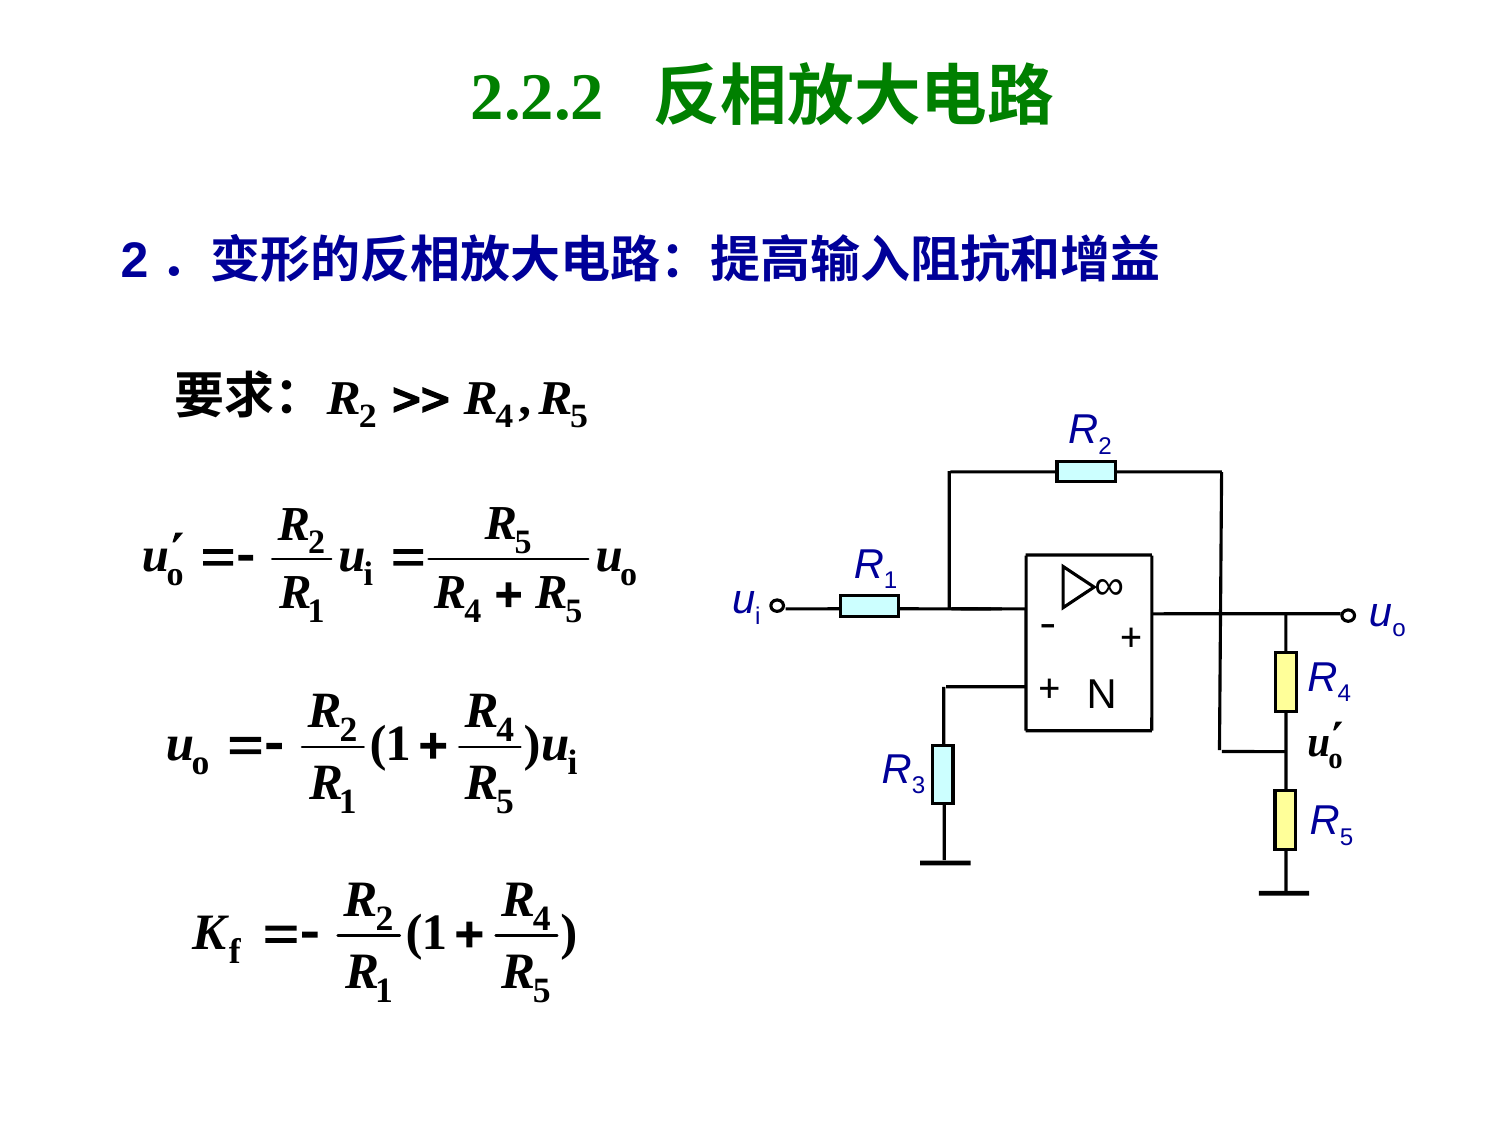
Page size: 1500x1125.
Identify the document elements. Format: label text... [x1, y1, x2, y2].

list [159, 680, 585, 823]
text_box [135, 491, 644, 632]
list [182, 868, 585, 1012]
title 2.2.2 反相放大电路 [70, 44, 1422, 220]
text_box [731, 401, 1481, 894]
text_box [159, 349, 597, 436]
text_box 2．变形的反相放大电路：提高输入阻抗和增益 [47, 220, 1487, 296]
